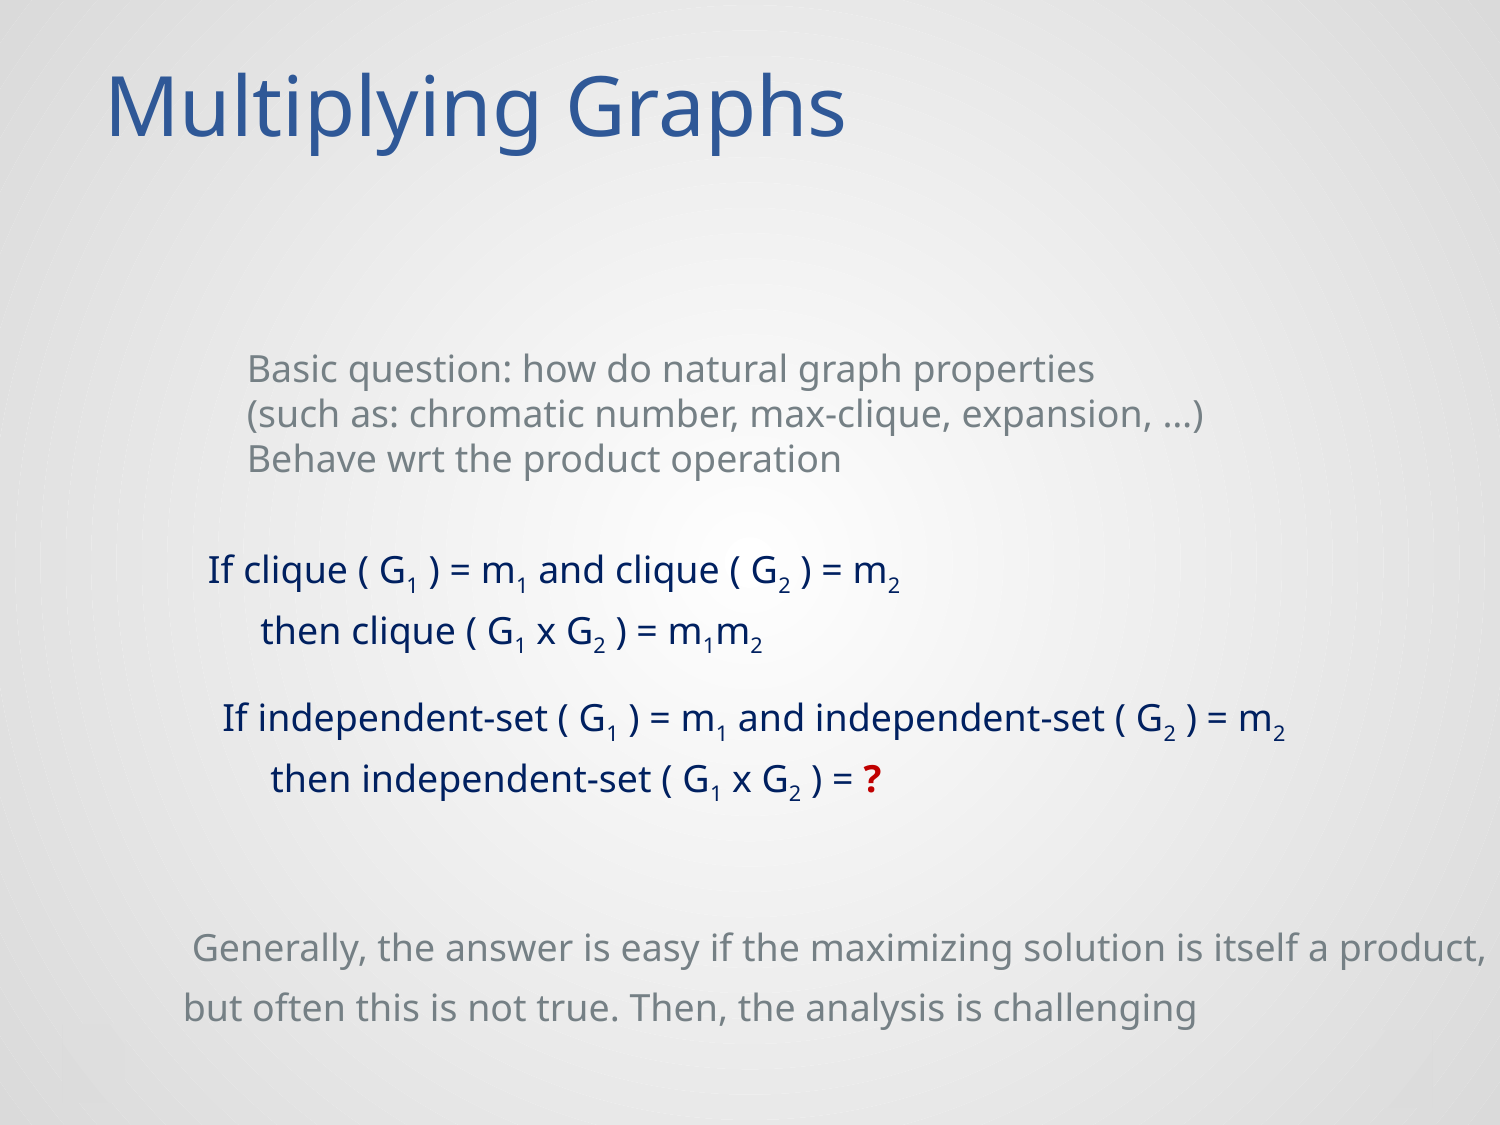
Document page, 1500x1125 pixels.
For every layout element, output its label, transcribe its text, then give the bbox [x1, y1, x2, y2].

text_box then independent-set ( G1 x G2 ) = ? [255, 747, 897, 814]
text_box Multiplying Graphs [0, 0, 975, 161]
text_box If clique ( G1 ) = m1 and clique ( G2 ) = m2 [193, 539, 916, 605]
text_box but often this is not true. Then, the analysis is challenging [168, 976, 1214, 1037]
text_box Generally, the answer is easy if the maximizing solution is itself a product, [177, 916, 1500, 976]
text_box Basic question: how do natural graph properties (such as: chromatic number, max-clique, expansion, …) Behave wrt the product operation [232, 337, 1288, 488]
text_box If independent-set ( G1 ) = m1 and independent-set ( G2 ) = m2 [207, 686, 1301, 753]
text_box then clique ( G1 x G2 ) = m1m2 [245, 599, 778, 666]
